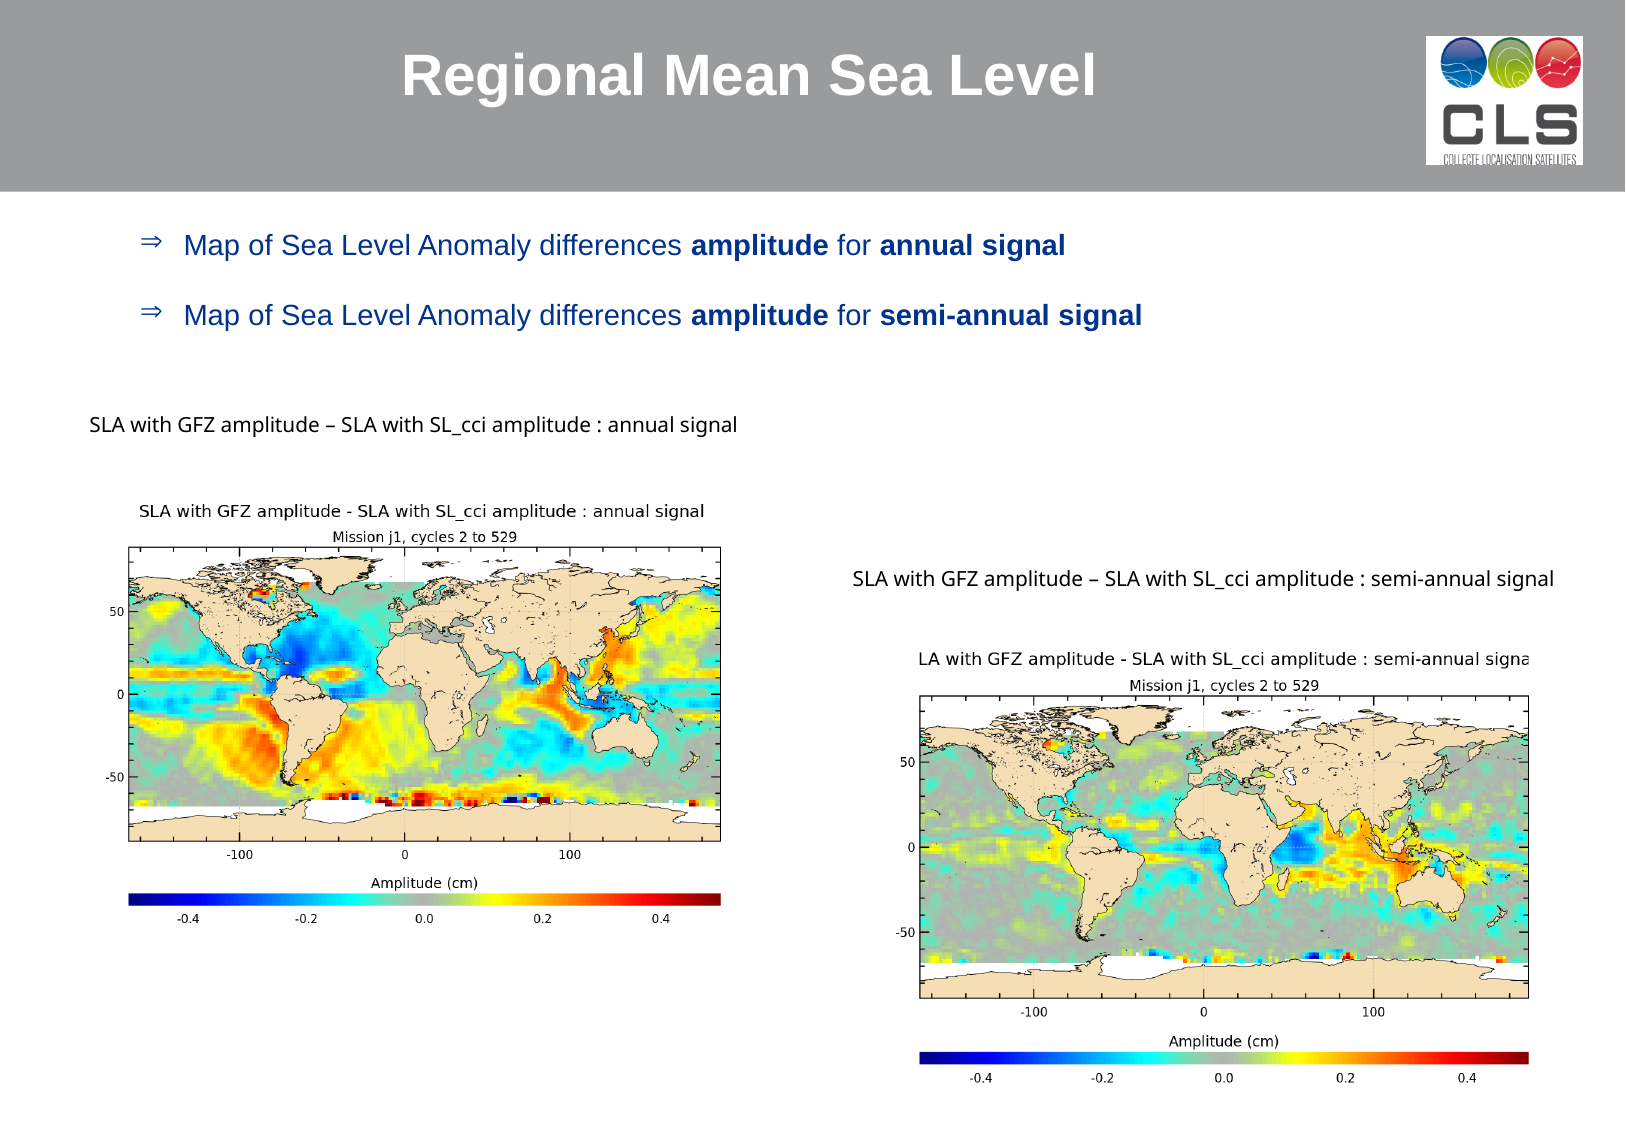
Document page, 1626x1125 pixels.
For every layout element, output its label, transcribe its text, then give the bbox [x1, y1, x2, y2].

text_box Regional Mean Sea Level [386, 40, 1162, 119]
text_box SLA with GFZ amplitude – SLA with SL_cci amplitude : semi-annual signal [815, 558, 1593, 599]
text_box Map of Sea Level Anomaly differences amplitude for annual signal Map of Sea Level Anomaly differences amplitude for semi-annual signal [125, 219, 1515, 339]
picture [56, 483, 755, 948]
picture [1426, 36, 1583, 165]
picture [845, 630, 1564, 1109]
text_box SLA with GFZ amplitude – SLA with SL_cci amplitude : annual signal [24, 404, 803, 445]
